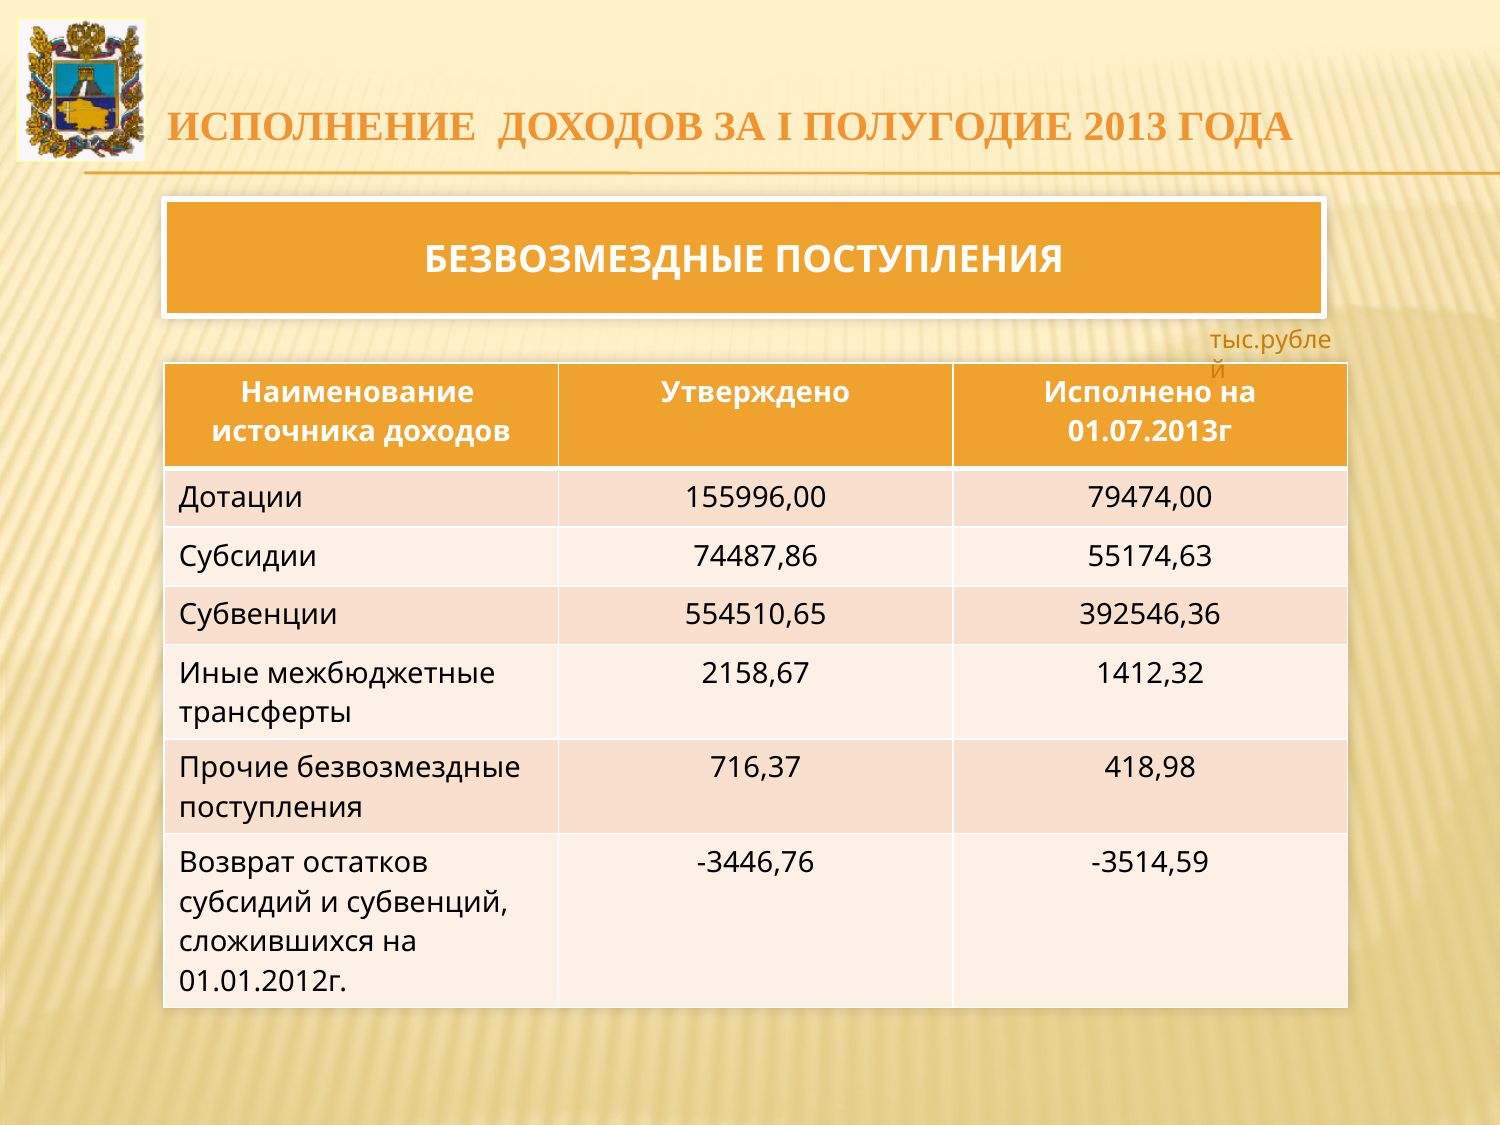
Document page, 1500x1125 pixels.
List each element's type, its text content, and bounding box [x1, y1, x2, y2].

text_box [197, 244, 471, 307]
table_cell 554510,65 [559, 587, 952, 644]
table_cell 79474,00 [954, 471, 1347, 526]
table_header Наименование источника доходов [165, 364, 558, 466]
table_cell 155996,00 [559, 471, 952, 526]
text_box [162, 185, 963, 236]
table_cell Прочие безвозмездные поступления [165, 740, 558, 833]
table_cell -3514,59 [954, 834, 1347, 1007]
text_box БЕЗВОЗМЕЗДНЫЕ ПОСТУПЛЕНИЯ [161, 196, 1327, 319]
table_header Исполнено на 01.07.2013г [954, 364, 1347, 466]
table_cell Иные межбюджетные трансферты [165, 645, 558, 738]
table_cell Субсидии [165, 528, 558, 585]
title ИСПОЛНЕНИЕ ДОХОДОВ ЗА I ПОЛУГОДИЕ 2013 ГОДА [152, 58, 1336, 190]
table_cell Субвенции [165, 587, 558, 644]
table_cell 716,37 [559, 740, 952, 833]
table_cell 55174,63 [954, 528, 1347, 585]
table_cell -3446,76 [559, 834, 952, 1007]
table_cell 1412,32 [954, 645, 1347, 738]
table_header Утверждено [559, 364, 952, 466]
table_cell Дотации [165, 471, 558, 526]
text_box тыс.рублей [1195, 316, 1348, 391]
table_cell 2158,67 [559, 645, 952, 738]
table_cell 418,98 [954, 740, 1347, 833]
table_cell Возврат остатков субсидий и субвенций, сложившихся на 01.01.2012г. [165, 834, 558, 1007]
table_cell 392546,36 [954, 587, 1347, 644]
picture [17, 18, 145, 162]
table_cell 74487,86 [559, 528, 952, 585]
